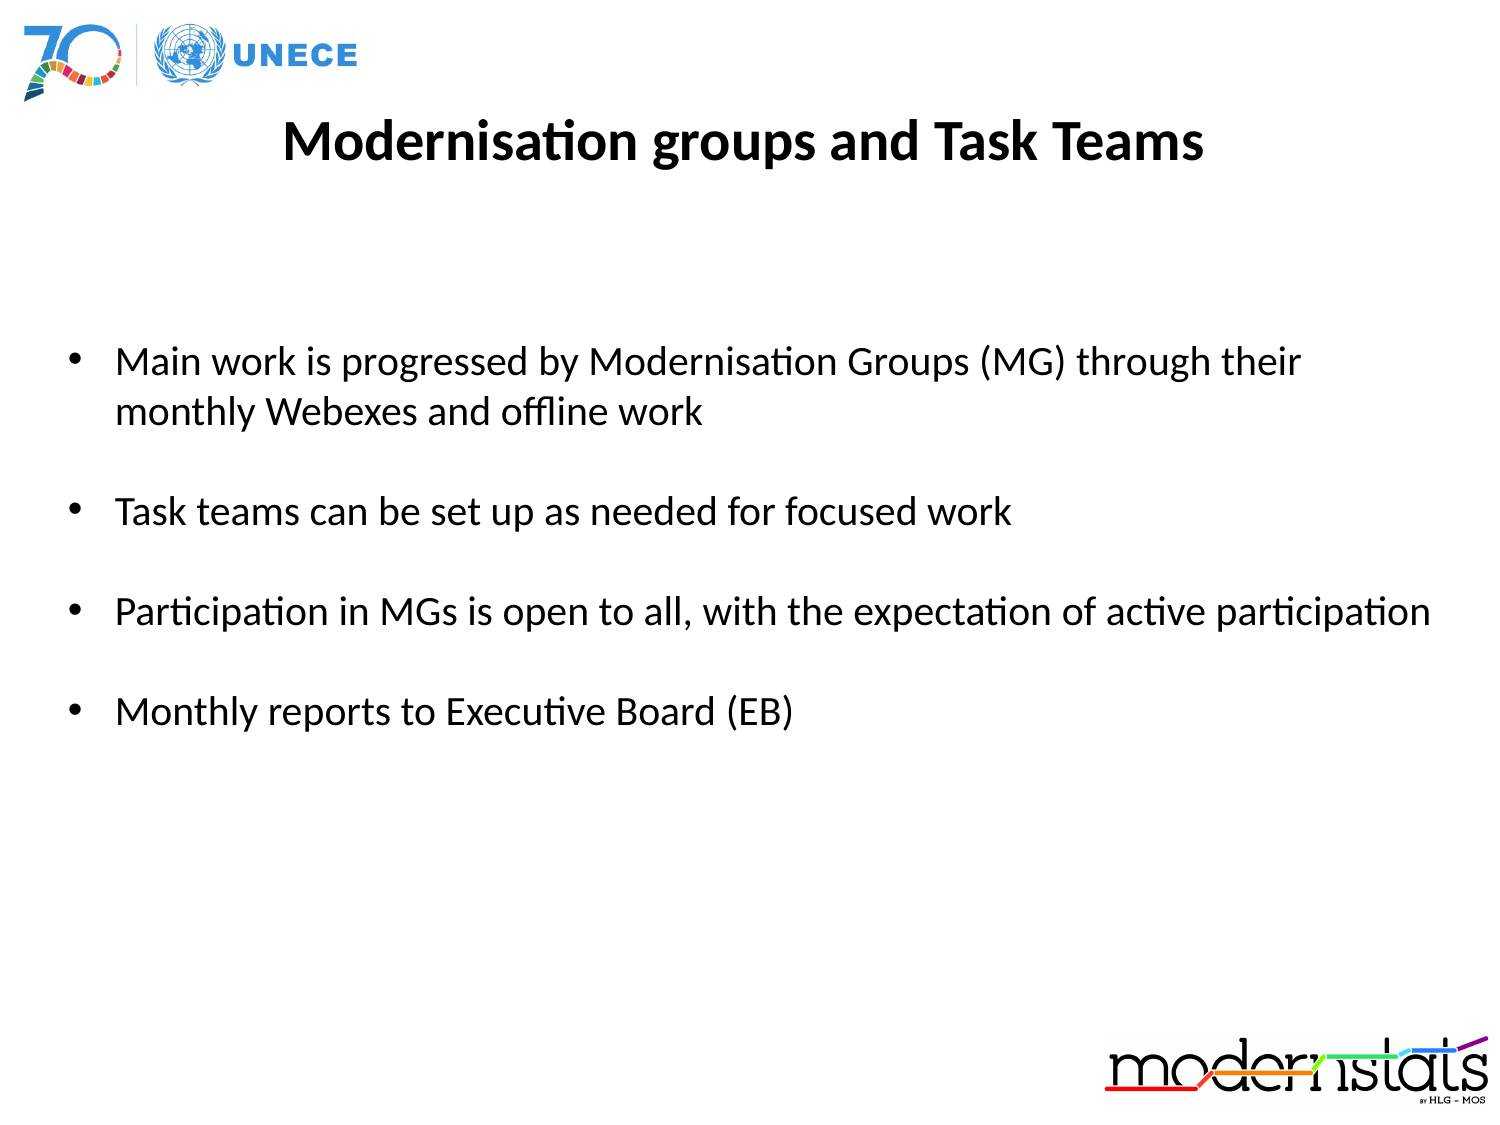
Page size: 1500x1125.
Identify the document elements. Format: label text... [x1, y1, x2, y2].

text_box Main work is progressed by Modernisation Groups (MG) through their monthly Webexes and offline work Task teams can be set up as needed for focused work Participation in MGs is open to all, with the expectation of active participation Monthly reports to Executive Board (EB) [53, 326, 1459, 787]
title Modernisation groups and Task Teams [122, 78, 1365, 197]
picture [5, 18, 366, 104]
picture [1104, 1031, 1489, 1107]
